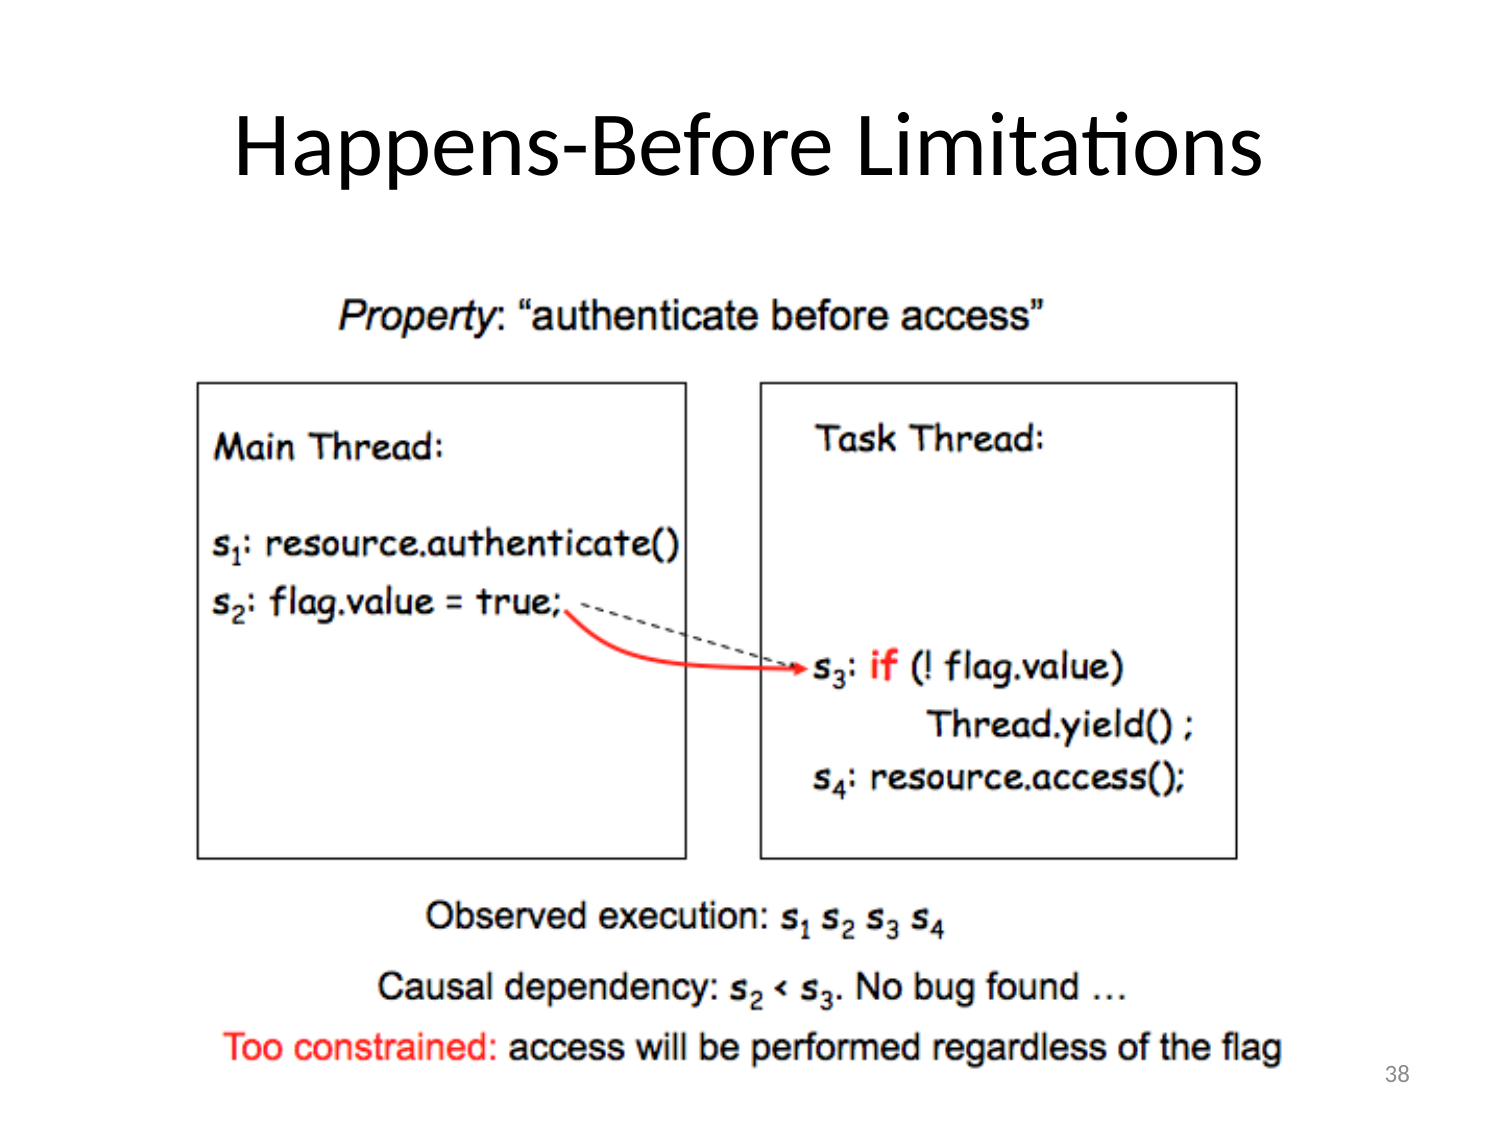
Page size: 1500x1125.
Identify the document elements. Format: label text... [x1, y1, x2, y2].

title Happens-Before Limitations [75, 45, 1425, 233]
picture [191, 295, 1284, 1074]
slide_number 38 [1074, 1042, 1425, 1103]
